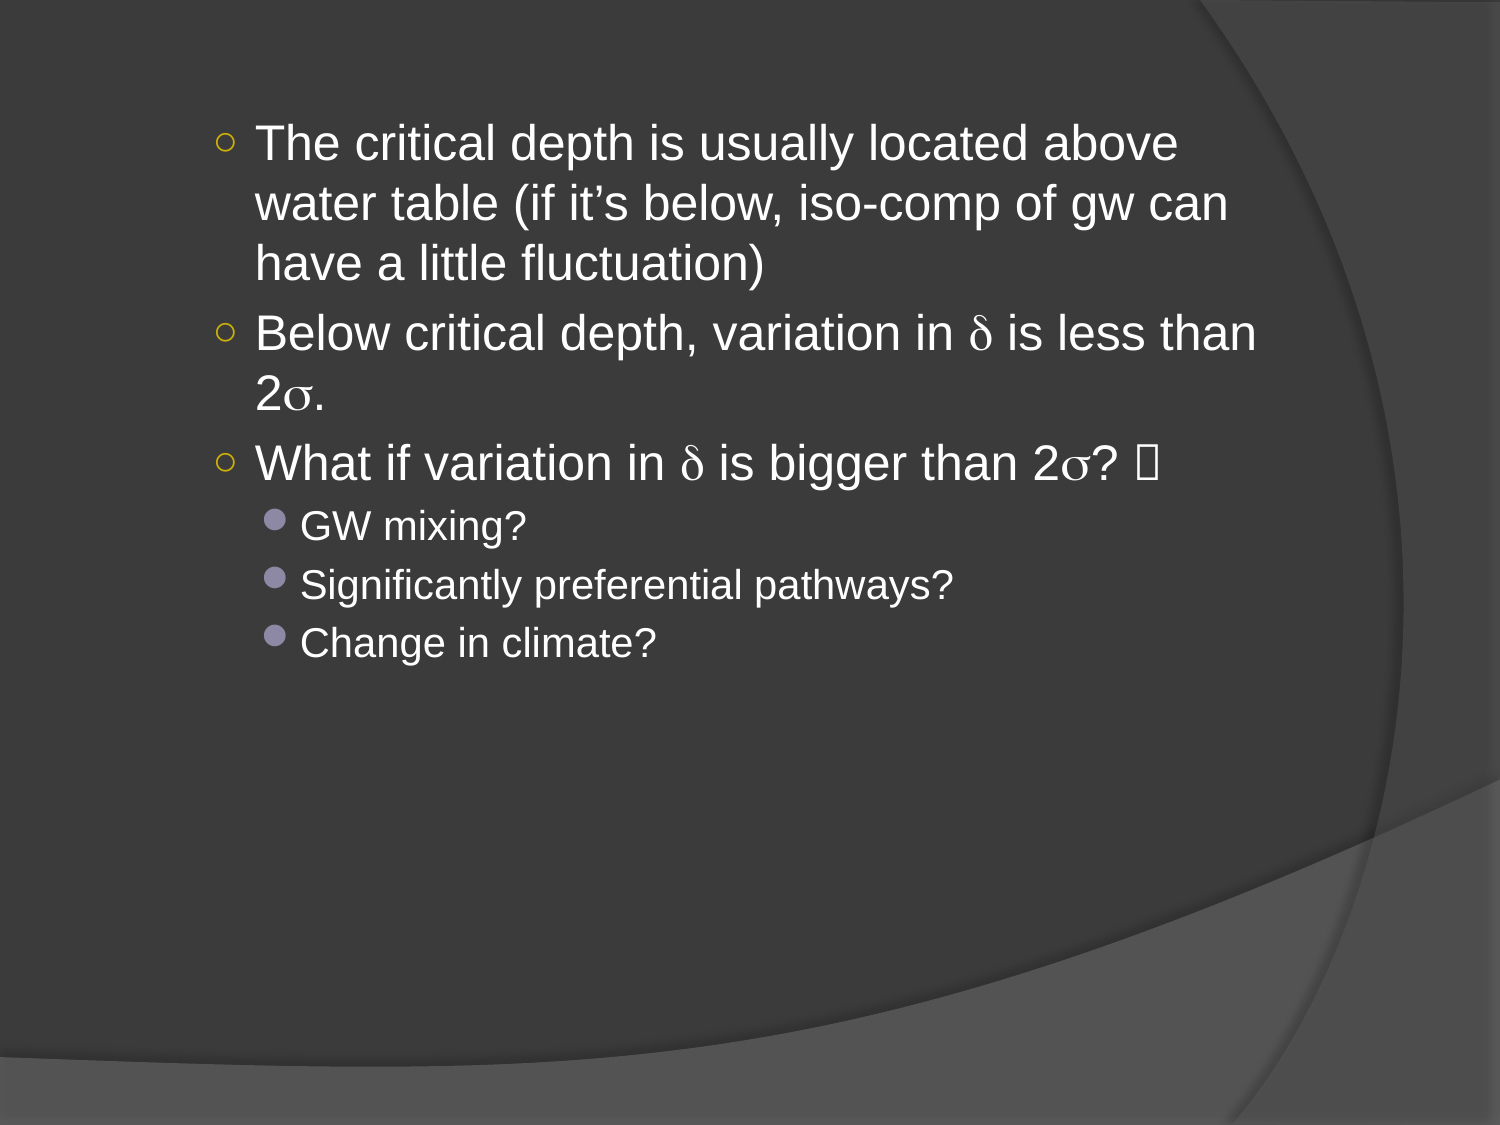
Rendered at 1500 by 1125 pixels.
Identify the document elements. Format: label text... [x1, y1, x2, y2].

list The critical depth is usually located above water table (if it’s below, iso-comp of gw can have a little fluctuation) Below critical depth, variation in d is less than 2s. What if variation in d is bigger than 2s?  GW mixing? Significantly preferential pathways? Change in climate? [75, 103, 1300, 846]
